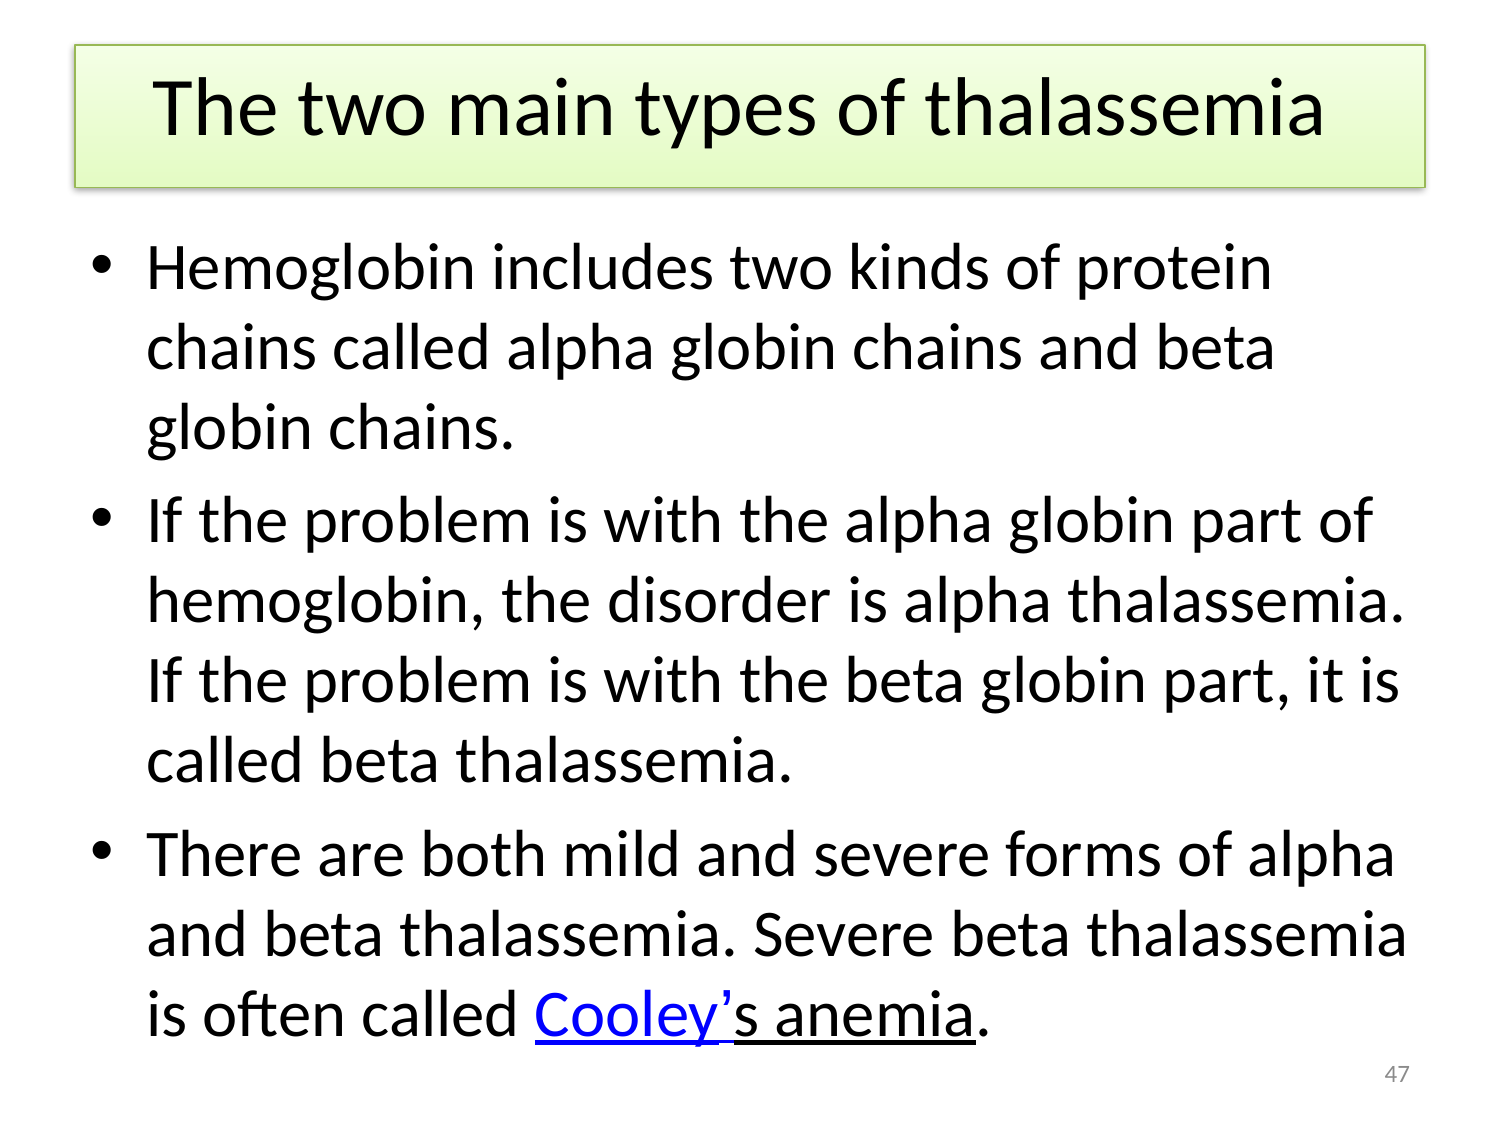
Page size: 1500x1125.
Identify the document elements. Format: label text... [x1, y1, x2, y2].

list Hemoglobin includes two kinds of protein chains called alpha globin chains and beta globin chains. If the problem is with the alpha globin part of hemoglobin, the disorder is alpha thalassemia. If the problem is with the beta globin part, it is called beta thalassemia. There are both mild and severe forms of alpha and beta thalassemia. Severe beta thalassemia is often called Cooley’s anemia. [75, 215, 1446, 1125]
text_box The two main types of thalassemia [74, 44, 1426, 188]
slide_number 47 [1074, 1042, 1425, 1103]
